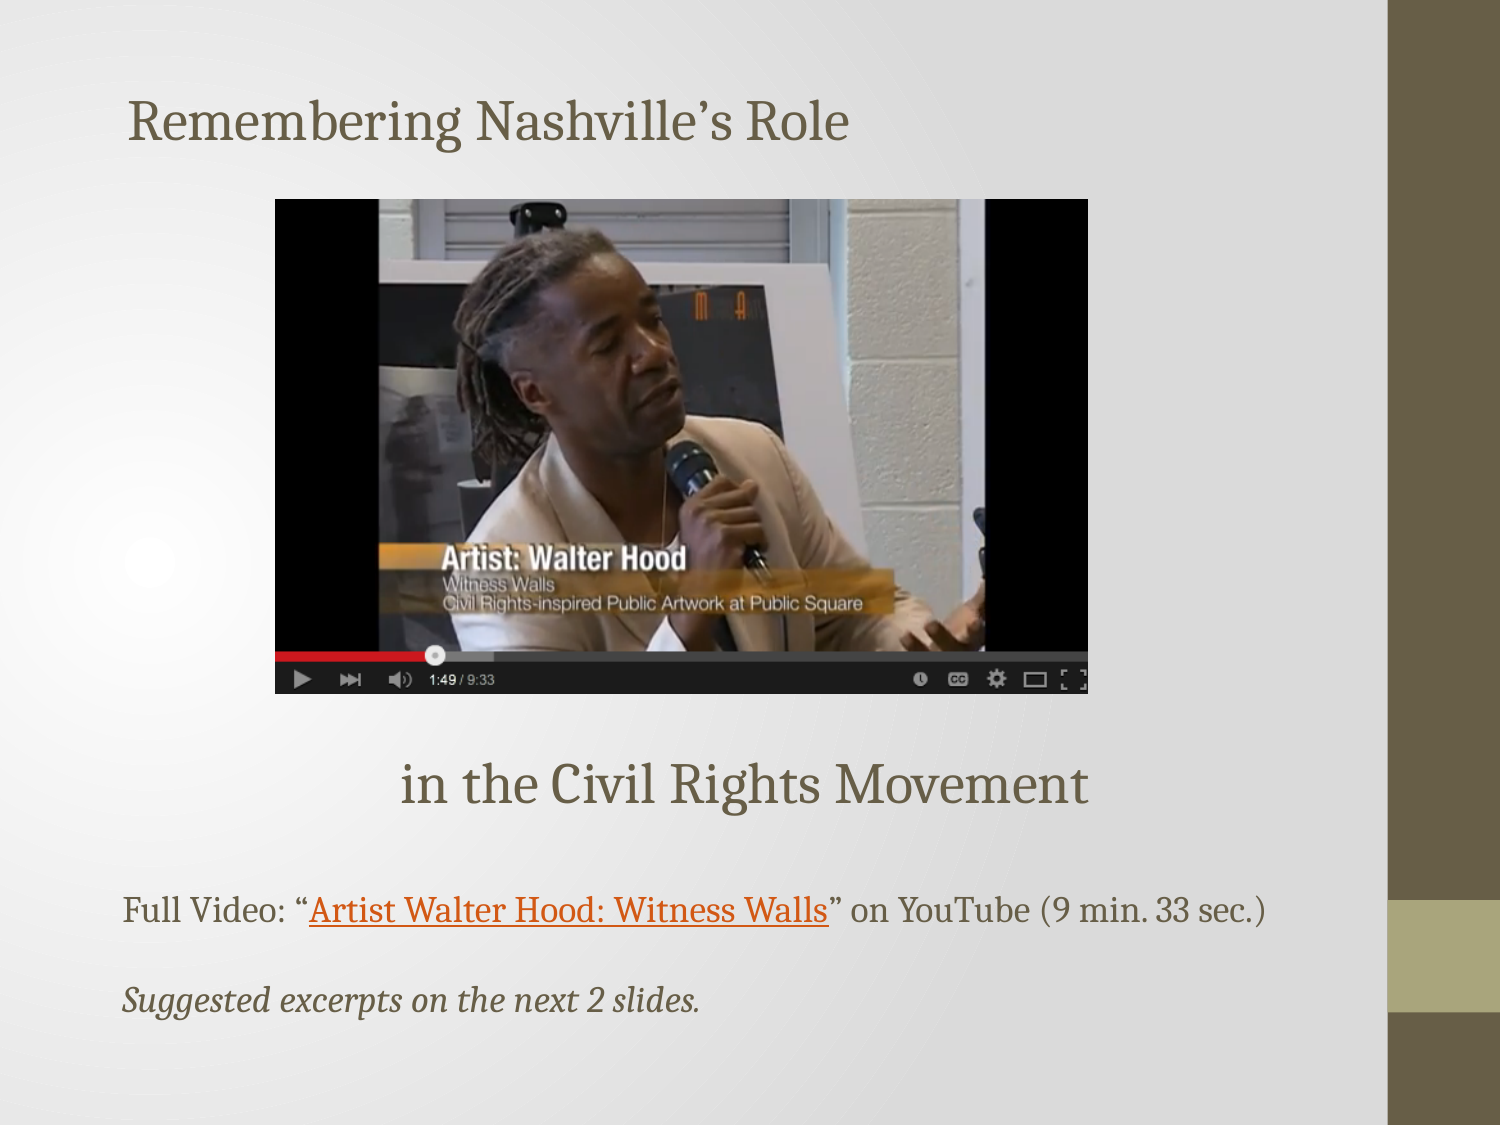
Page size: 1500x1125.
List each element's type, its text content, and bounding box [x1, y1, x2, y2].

text_box Remembering Nashville’s Role [112, 75, 1100, 160]
picture [274, 199, 1088, 694]
text_box in the Civil Rights Movement Full Video: “Artist Walter Hood: Witness Walls” on YouTube (9 min. 33 sec.) Suggested excerpts on the next 2 slides. [107, 737, 1383, 1028]
